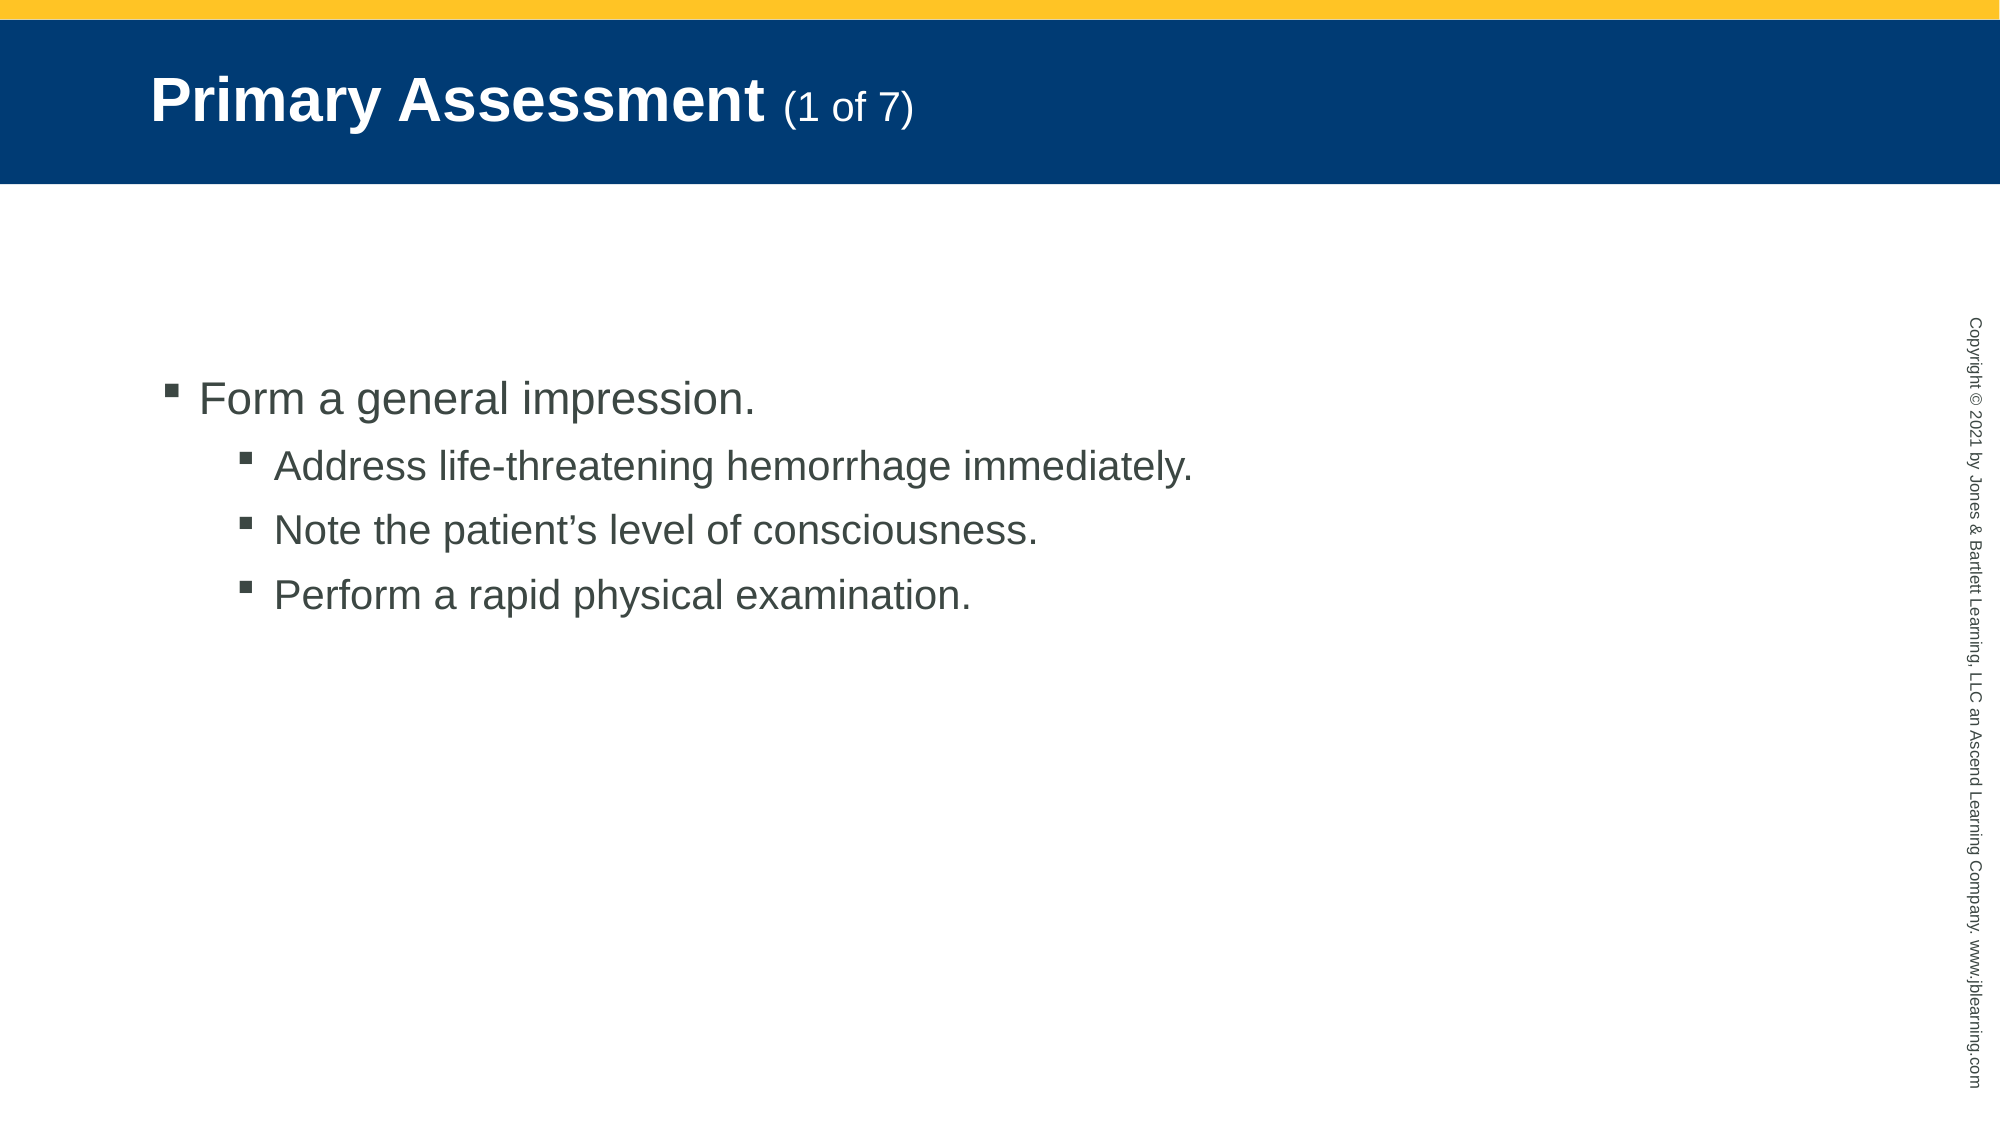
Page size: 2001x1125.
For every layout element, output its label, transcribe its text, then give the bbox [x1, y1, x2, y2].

title Primary Assessment (1 of 7) [0, 19, 2000, 185]
list Form a general impression. Address life-threatening hemorrhage immediately. Note the patient’s level of consciousness. Perform a rapid physical examination. [146, 361, 1859, 1016]
